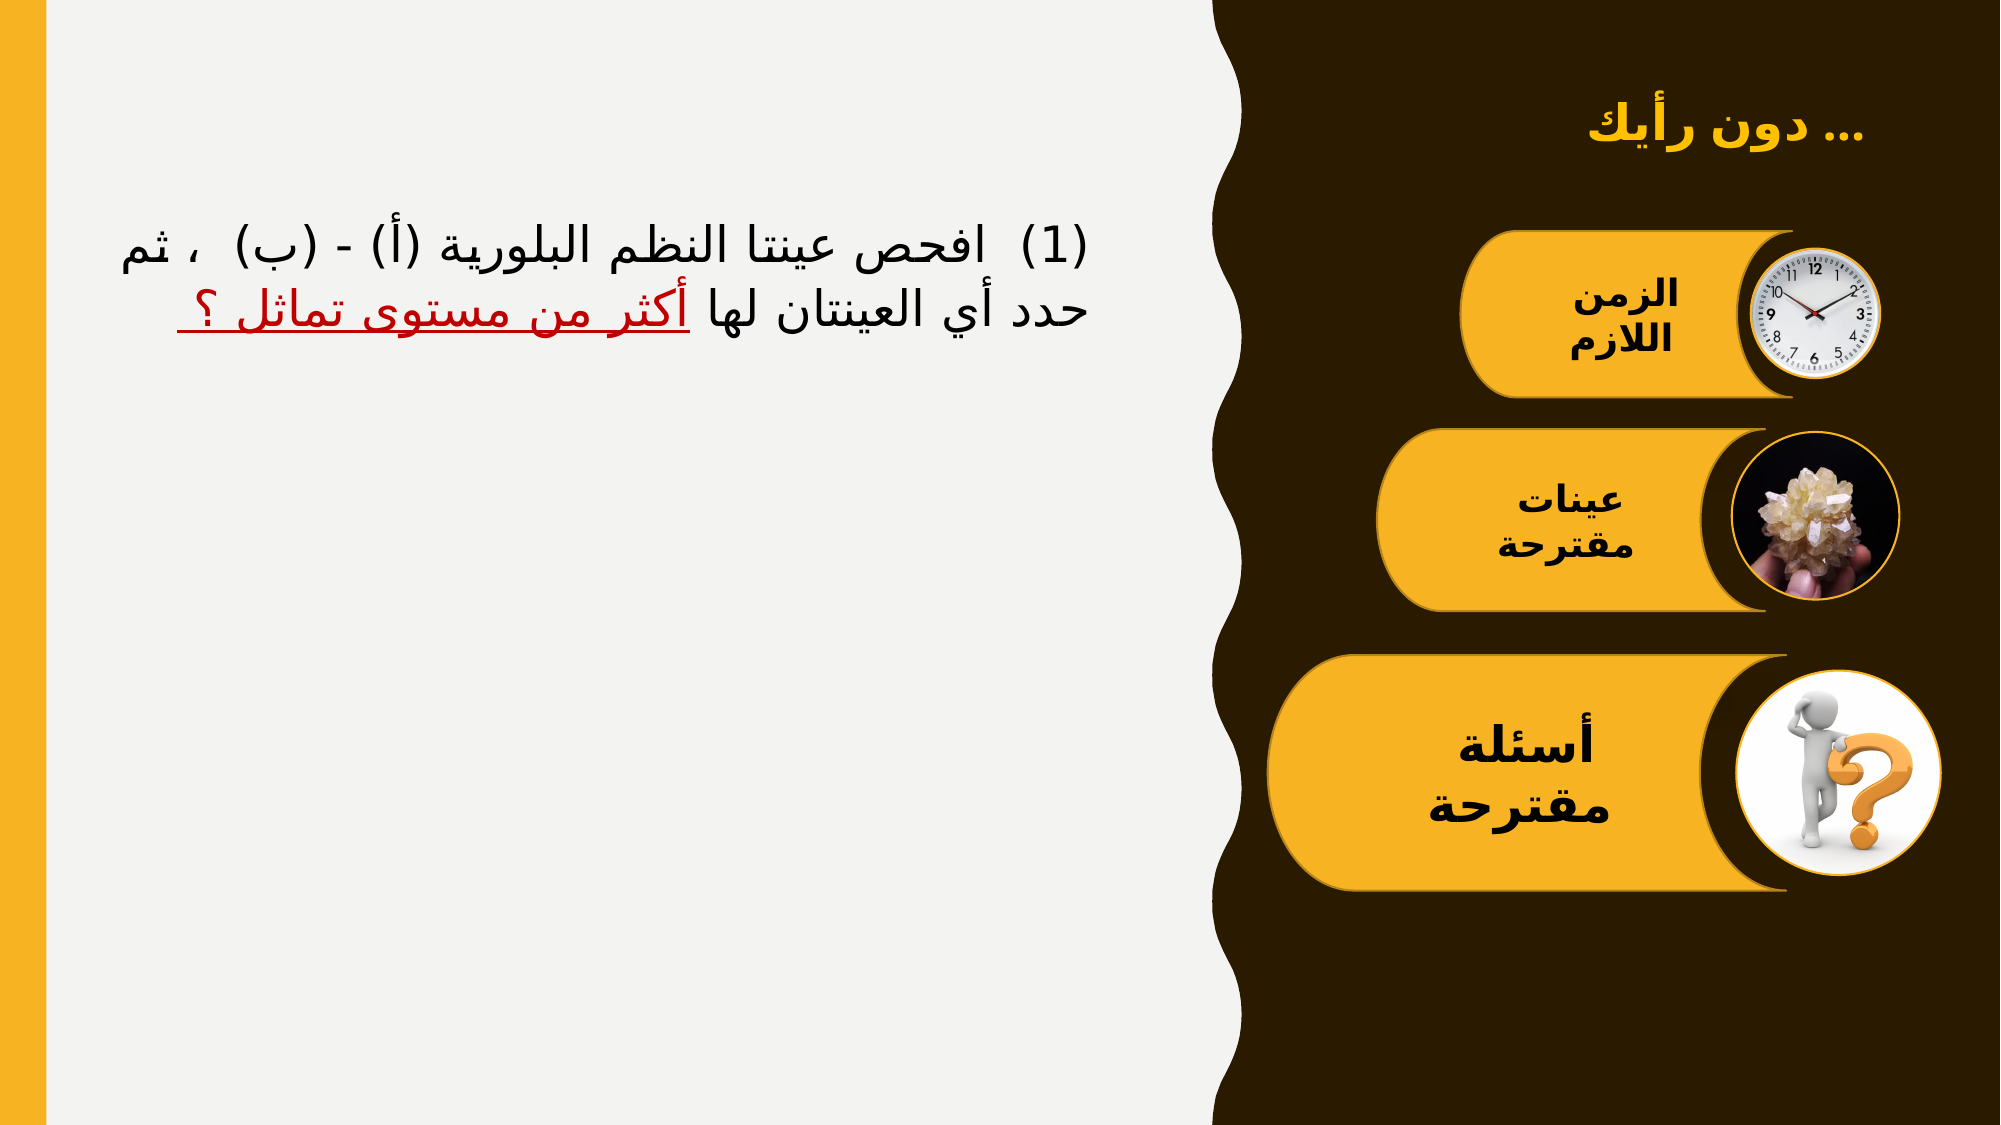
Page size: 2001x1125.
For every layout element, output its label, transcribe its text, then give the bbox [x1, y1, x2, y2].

text_box عينات مقترحة [1375, 428, 1767, 613]
text_box أسئلة مقترحة [1266, 654, 1788, 892]
text_box دون رأيك ... [1540, 82, 1881, 158]
text_box (1) افحص عينتا النظم البلورية (أ) - (ب) ، ثم حدد أي العينتان لها أكثر من مستوى تماثل ؟ [105, 200, 1106, 345]
picture [1750, 248, 1881, 379]
picture [1736, 670, 1941, 875]
text_box الزمن اللازم [1459, 230, 1794, 399]
picture [1731, 431, 1900, 600]
